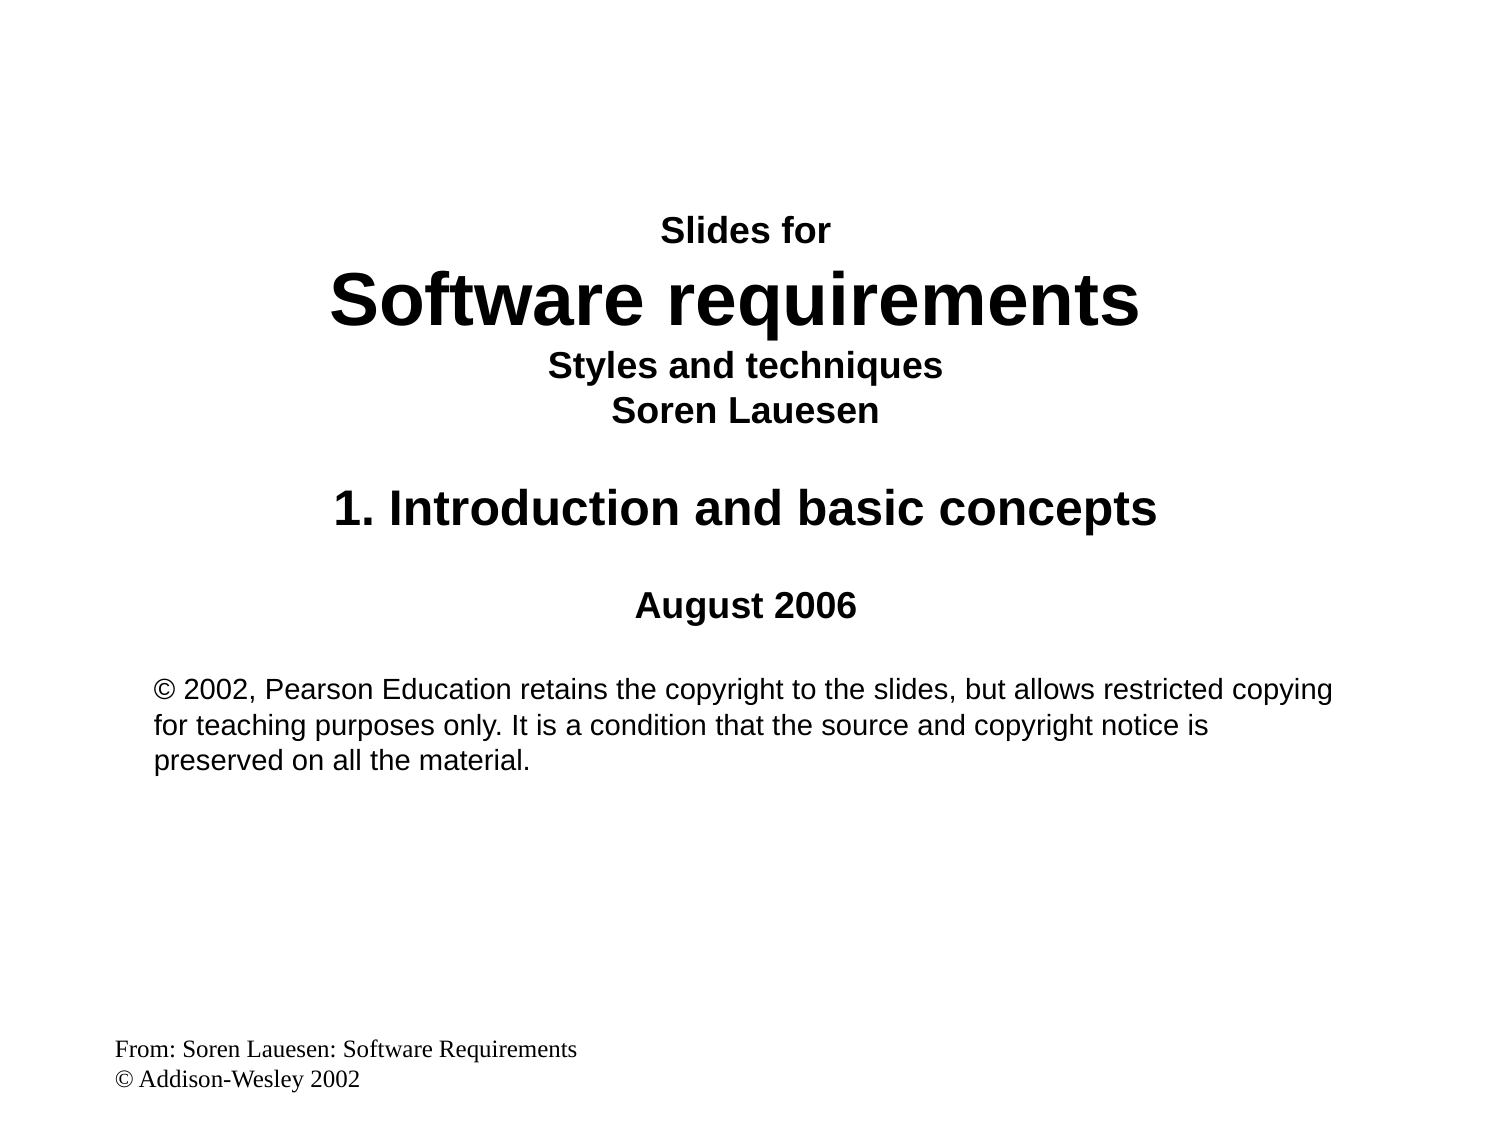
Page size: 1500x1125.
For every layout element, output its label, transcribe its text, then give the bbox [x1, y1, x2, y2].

text_box Slides for Software requirements Styles and techniques Soren Lauesen 1. Introduction and basic concepts August 2006 © 2002, Pearson Education retains the copyright to the slides, but allows restricted copying for teaching purposes only. It is a condition that the source and copyright notice is preserved on all the material. [147, 199, 1344, 782]
slide_number From: Soren Lauesen: Software Requirements © Addison-Wesley 2002 [99, 1025, 875, 1100]
